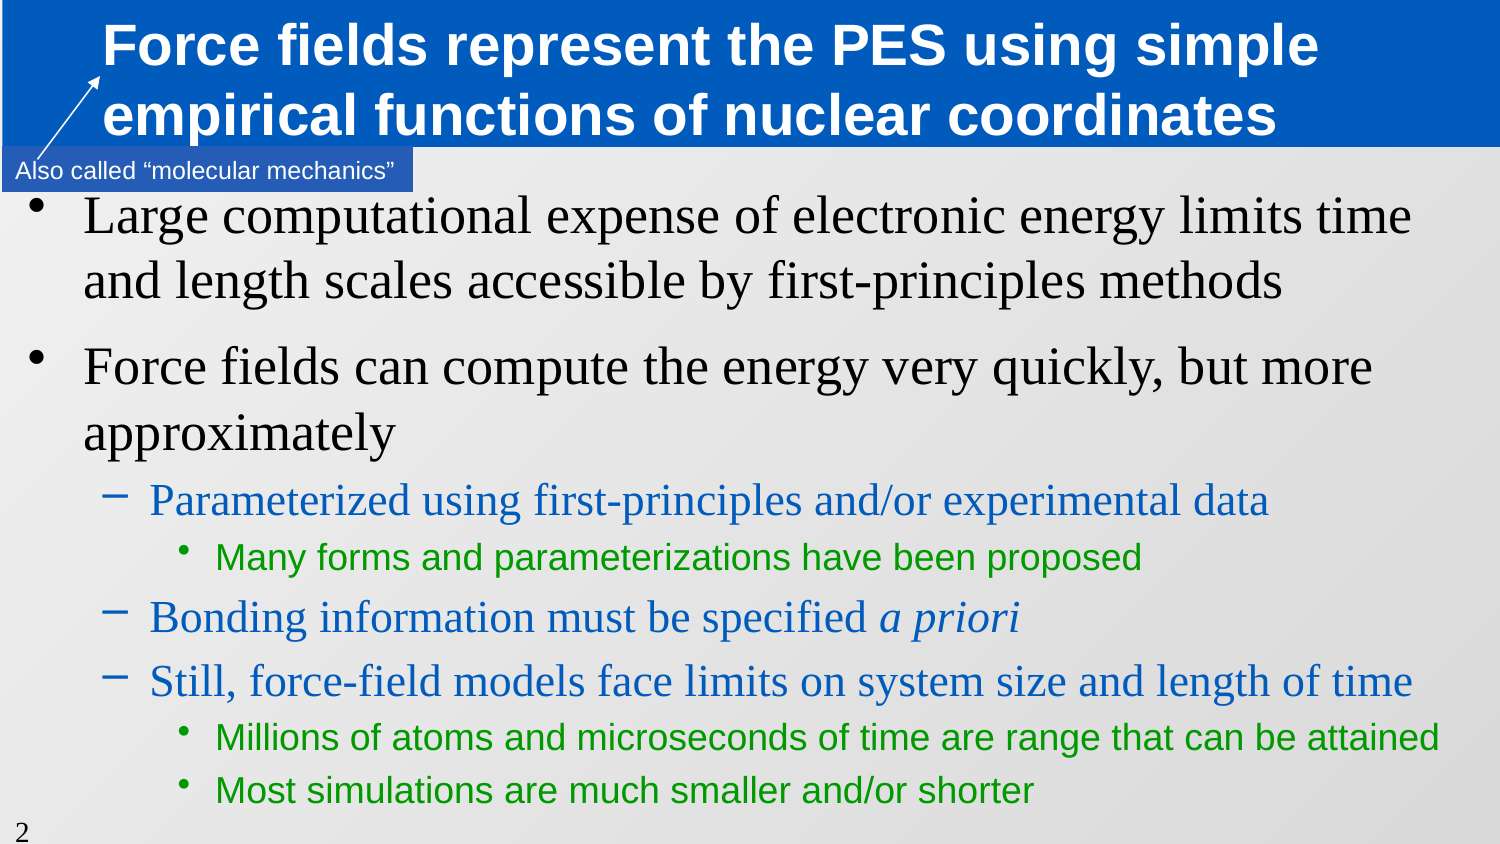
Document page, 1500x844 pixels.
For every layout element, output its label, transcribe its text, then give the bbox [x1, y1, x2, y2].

title Force fields represent the PES using simple empirical functions of nuclear coordinates [87, 0, 1363, 147]
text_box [0, 75, 438, 193]
list Large computational expense of electronic energy limits time and length scales accessible by first-principles methods Force fields can compute the energy very quickly, but more approximately Parameterized using first-principles and/or experimental data Many forms and parameterizations have been proposed Bonding information must be specified a priori Still, force-field models face limits on system size and length of time Millions of atoms and microseconds of time are range that can be attained Most simulations are much smaller and/or shorter [12, 171, 1488, 760]
slide_number 2 [0, 806, 101, 844]
